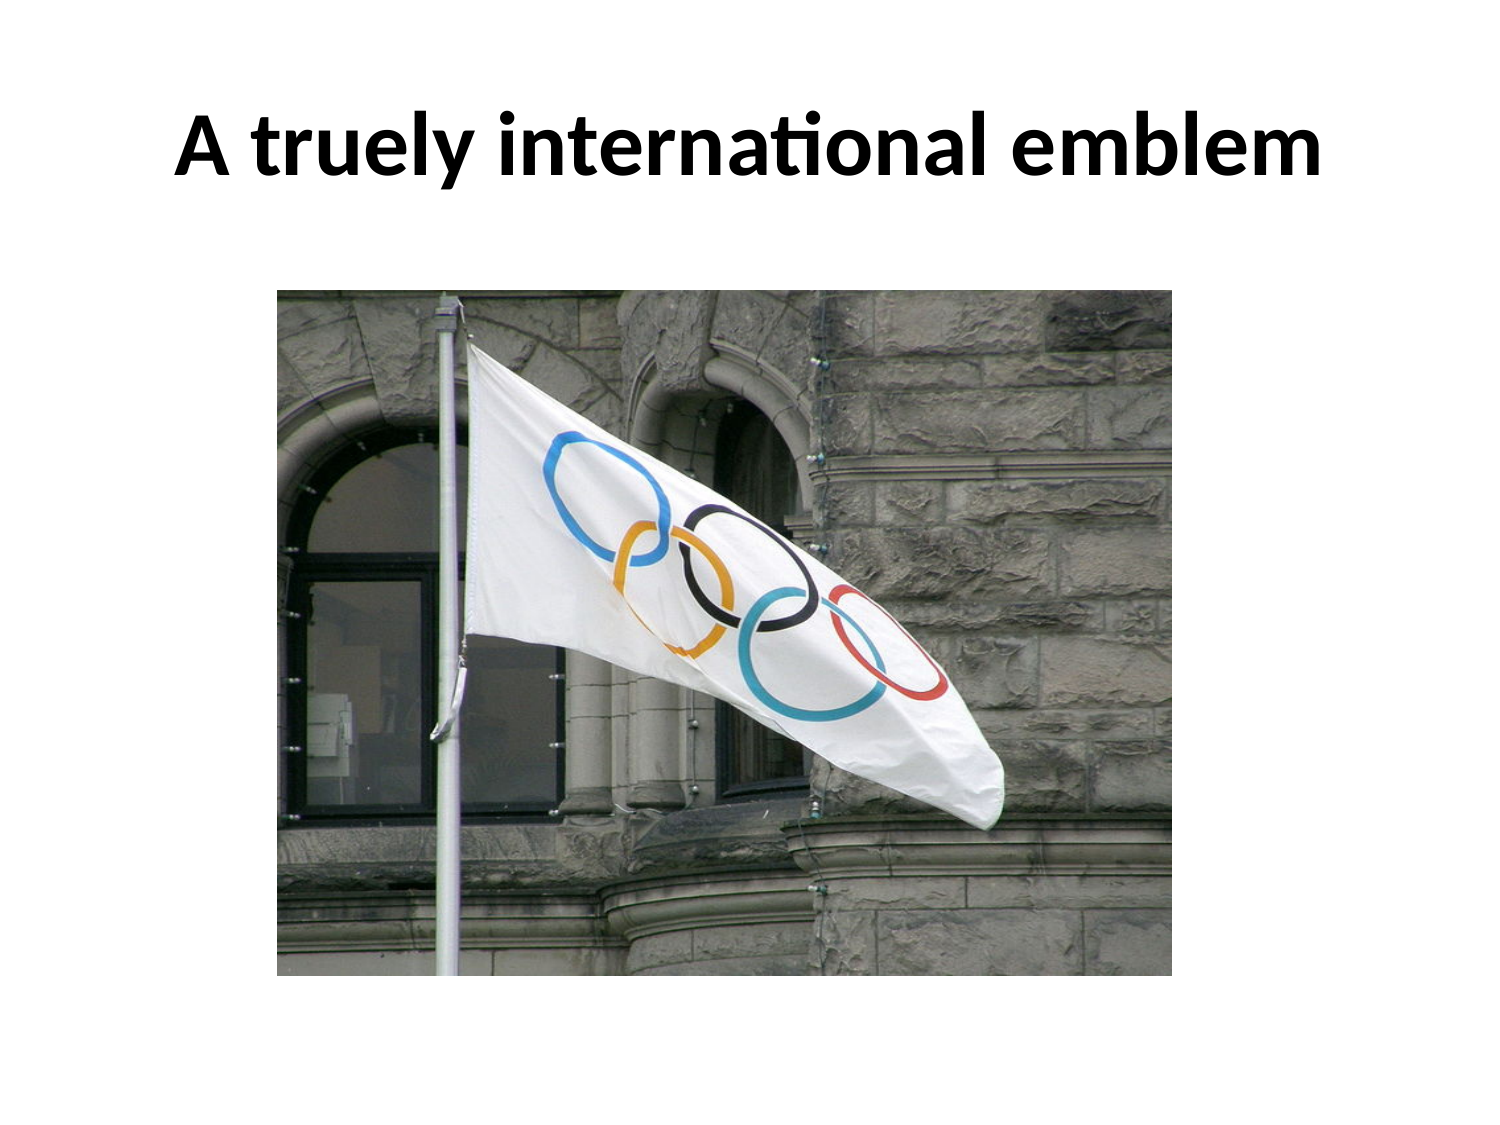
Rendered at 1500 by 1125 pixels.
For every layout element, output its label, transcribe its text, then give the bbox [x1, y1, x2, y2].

picture [277, 290, 1172, 977]
title A truely international emblem [75, 45, 1425, 233]
